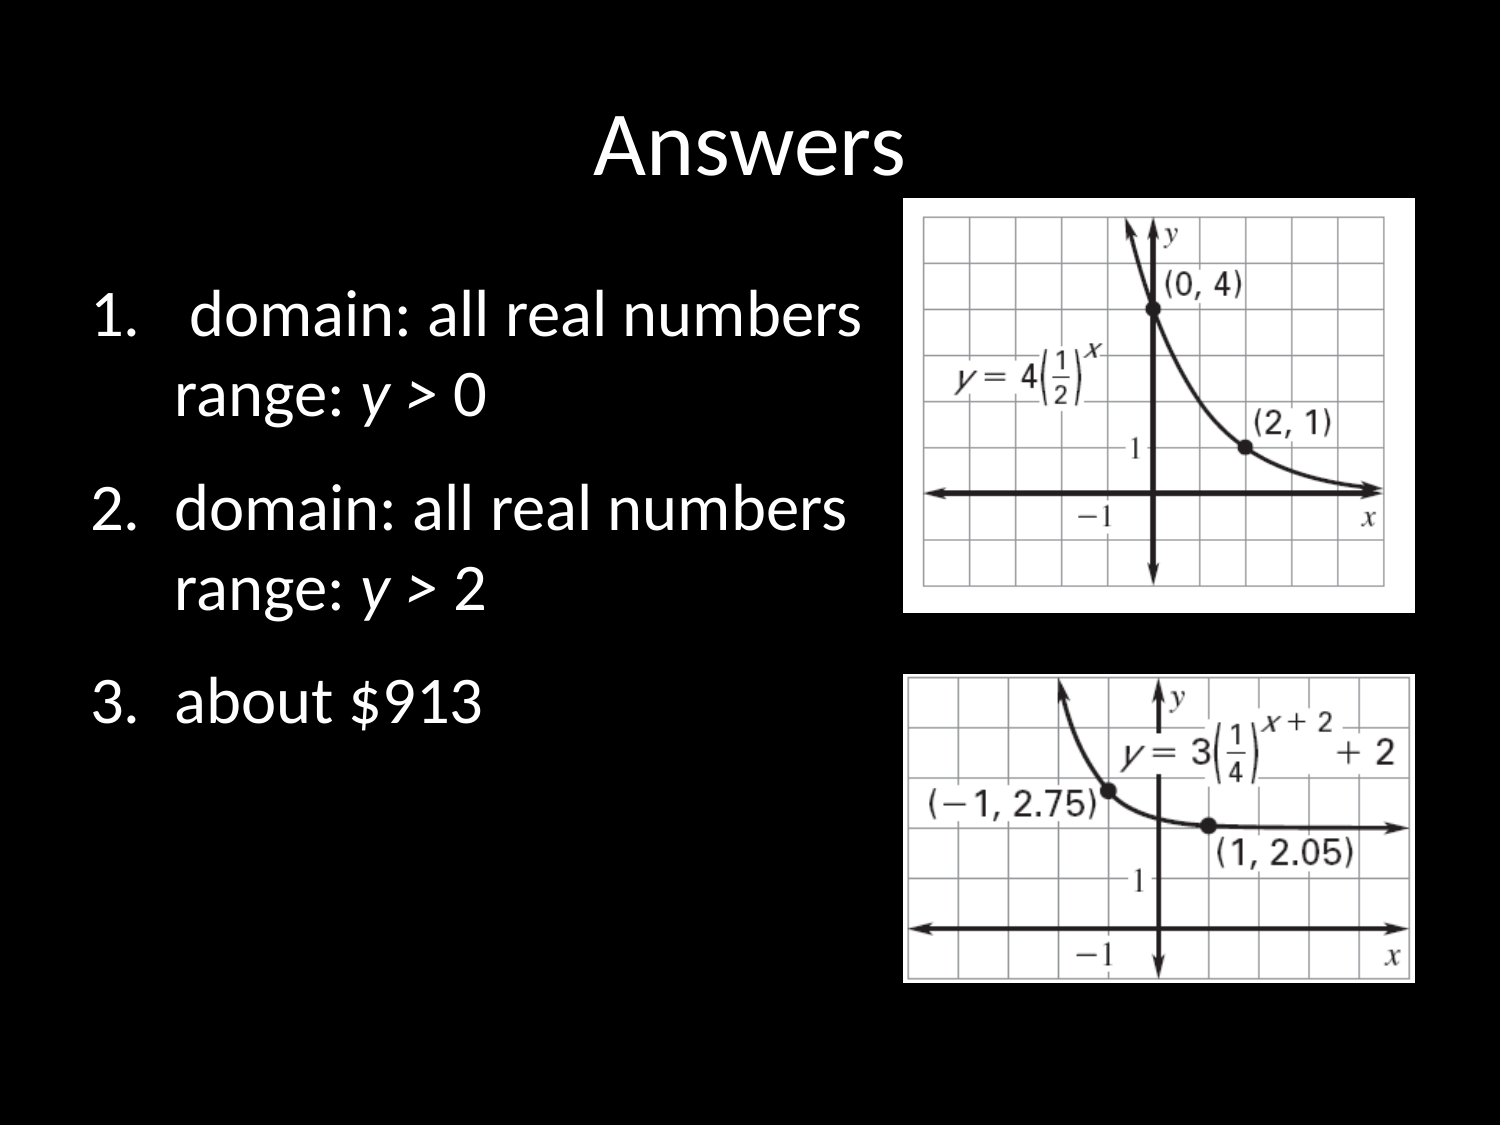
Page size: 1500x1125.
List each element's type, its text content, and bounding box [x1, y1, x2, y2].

title Answers [75, 45, 1425, 233]
picture [903, 198, 1415, 614]
picture [903, 674, 1415, 983]
list domain: all real numbers range: y > 0 domain: all real numbers range: y > 2 about $913 [75, 262, 1425, 1005]
